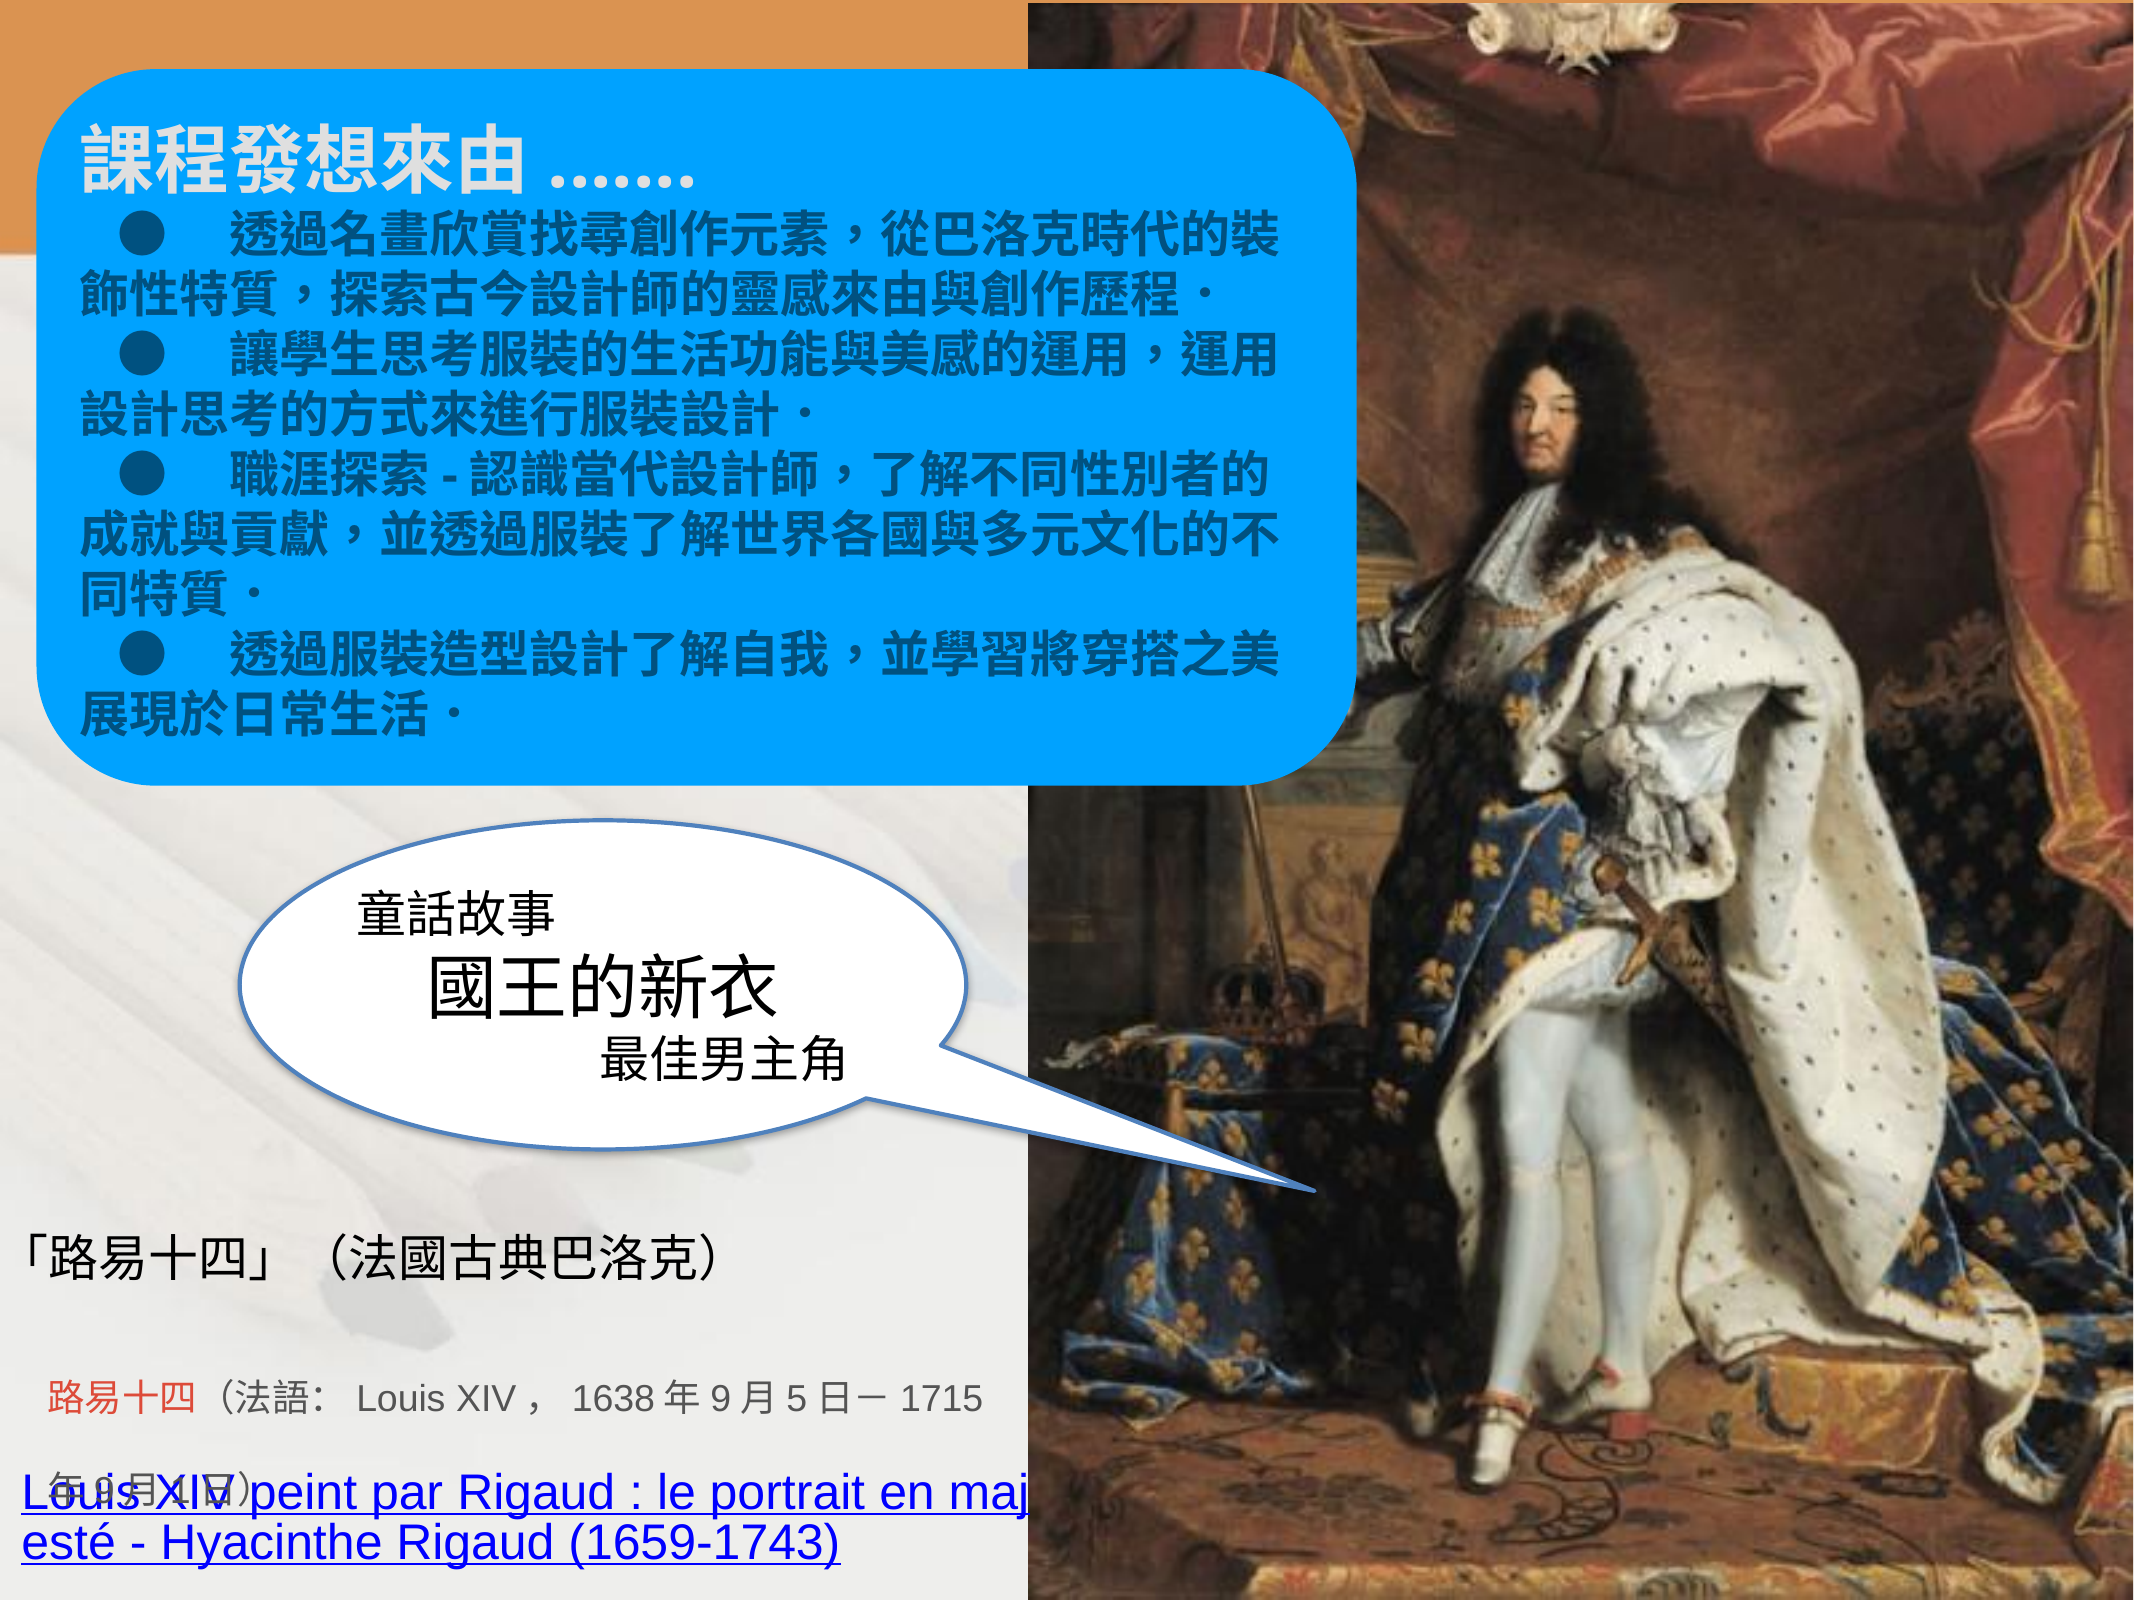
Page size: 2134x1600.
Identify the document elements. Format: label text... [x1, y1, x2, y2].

text_box 課程發想來由....... ● 透過名畫欣賞找尋創作元素，從巴洛克時代的裝飾性特質，探索古今設計師的靈感來由與創作歷程． ● 讓學生思考服裝的生活功能與美感的運用，運用設計思考的方式來進行服裝設計． ● 職涯探索-認識當代設計師，了解不同性別者的成就與貢獻，並透過服裝了解世界各國與多元文化的不同特質． ● 透過服裝造型設計了解自我，並學習將穿搭之美展現於日常生活． [36, 69, 1028, 786]
text_box 「路易十四」（法國古典巴洛克） [0, 1215, 760, 1297]
text_box Louis XIV peint par Rigaud : le portrait en majesté - Hyacinthe Rigaud (1659-1743) [10, 1449, 1028, 1531]
picture [0, 0, 2134, 1600]
text_box 路易十四（法語：Louis XIV，1638年9月5日－1715年9月1日） [36, 1316, 1028, 1522]
text_box 童話故事 國王的新衣 最佳男主角 [239, 820, 1028, 1150]
